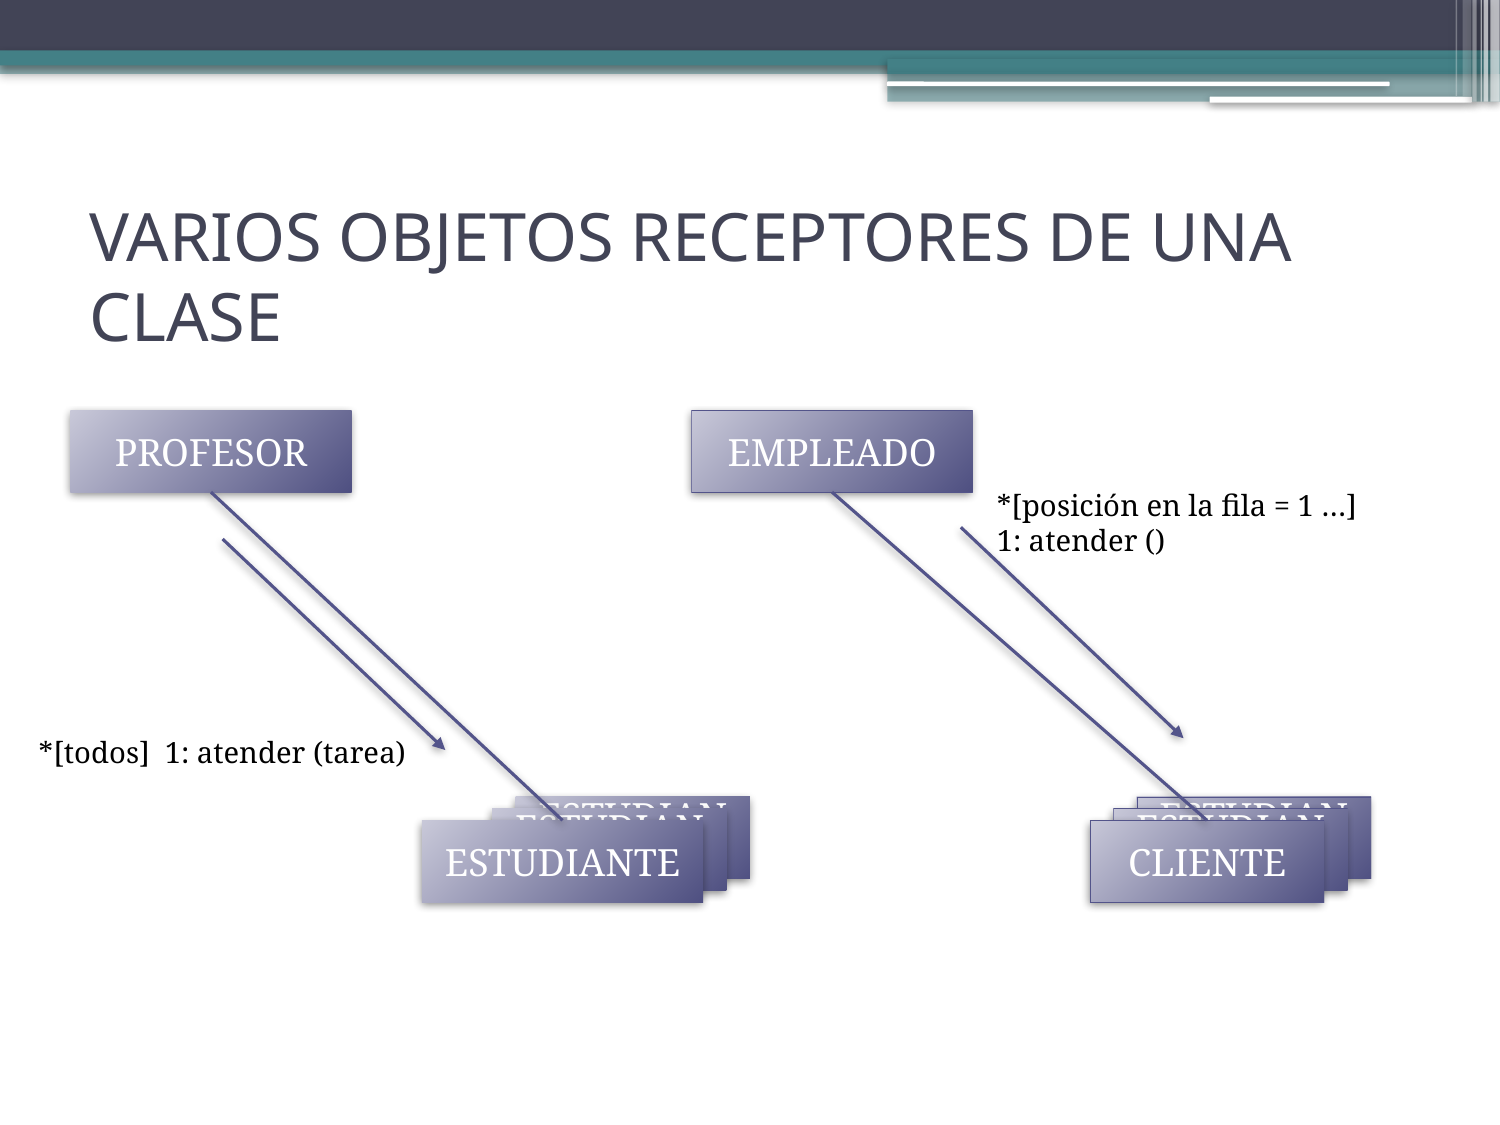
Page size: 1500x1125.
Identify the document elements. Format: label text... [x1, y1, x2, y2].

title VARIOS OBJETOS RECEPTORES DE UNA CLASE [75, 187, 1425, 363]
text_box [222, 538, 446, 751]
text_box *[posición en la fila = 1 …] 1: atender () [1191, 480, 1387, 566]
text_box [855, 468, 1184, 844]
text_box ESTUDIANTE [559, 808, 727, 891]
text_box ESTUDIANTE [1191, 796, 1372, 879]
text_box PROFESOR [70, 410, 352, 493]
text_box EMPLEADO [691, 410, 973, 493]
text_box ESTUDIANTE [421, 820, 704, 903]
text_box ESTUDIANTE [558, 796, 750, 879]
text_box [222, 480, 551, 833]
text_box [960, 527, 1184, 739]
text_box CLIENTE [1089, 820, 1325, 903]
text_box *[todos] 1: atender (tarea) [24, 726, 215, 777]
text_box ESTUDIANTE [1200, 808, 1348, 891]
